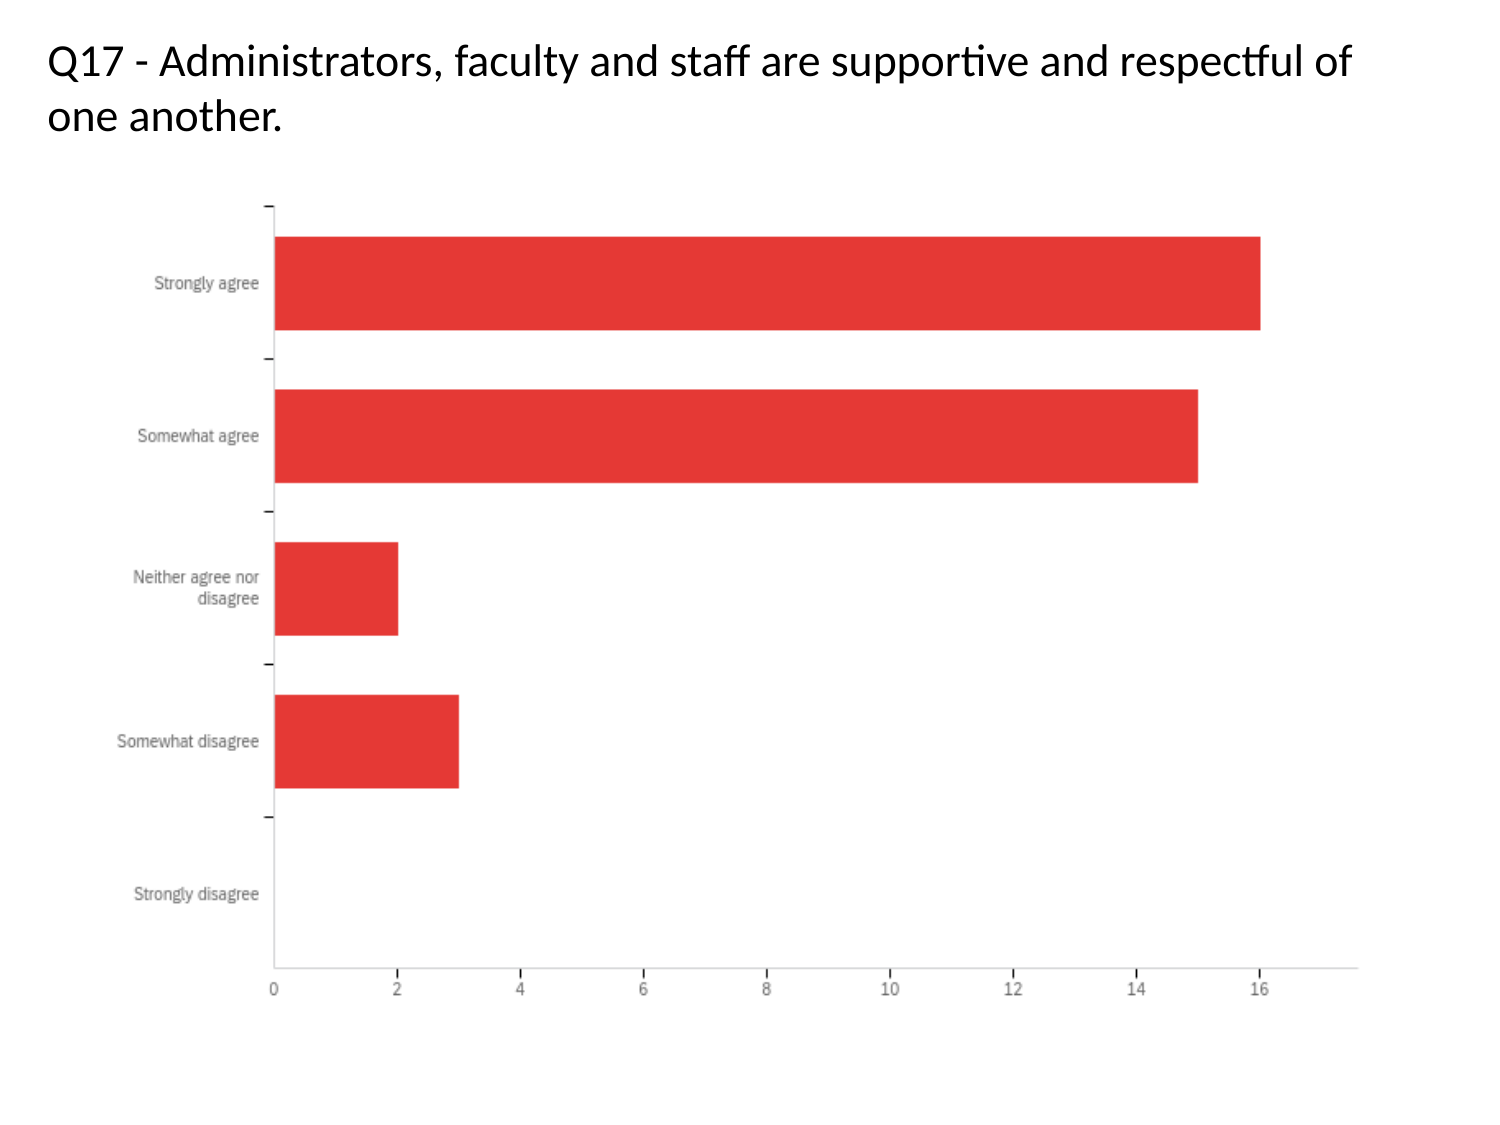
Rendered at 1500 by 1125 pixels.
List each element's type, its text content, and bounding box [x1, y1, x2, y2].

picture [93, 196, 1407, 1018]
text_box Q17 - Administrators, faculty and staff are supportive and respectful of one another. [32, 22, 1383, 84]
